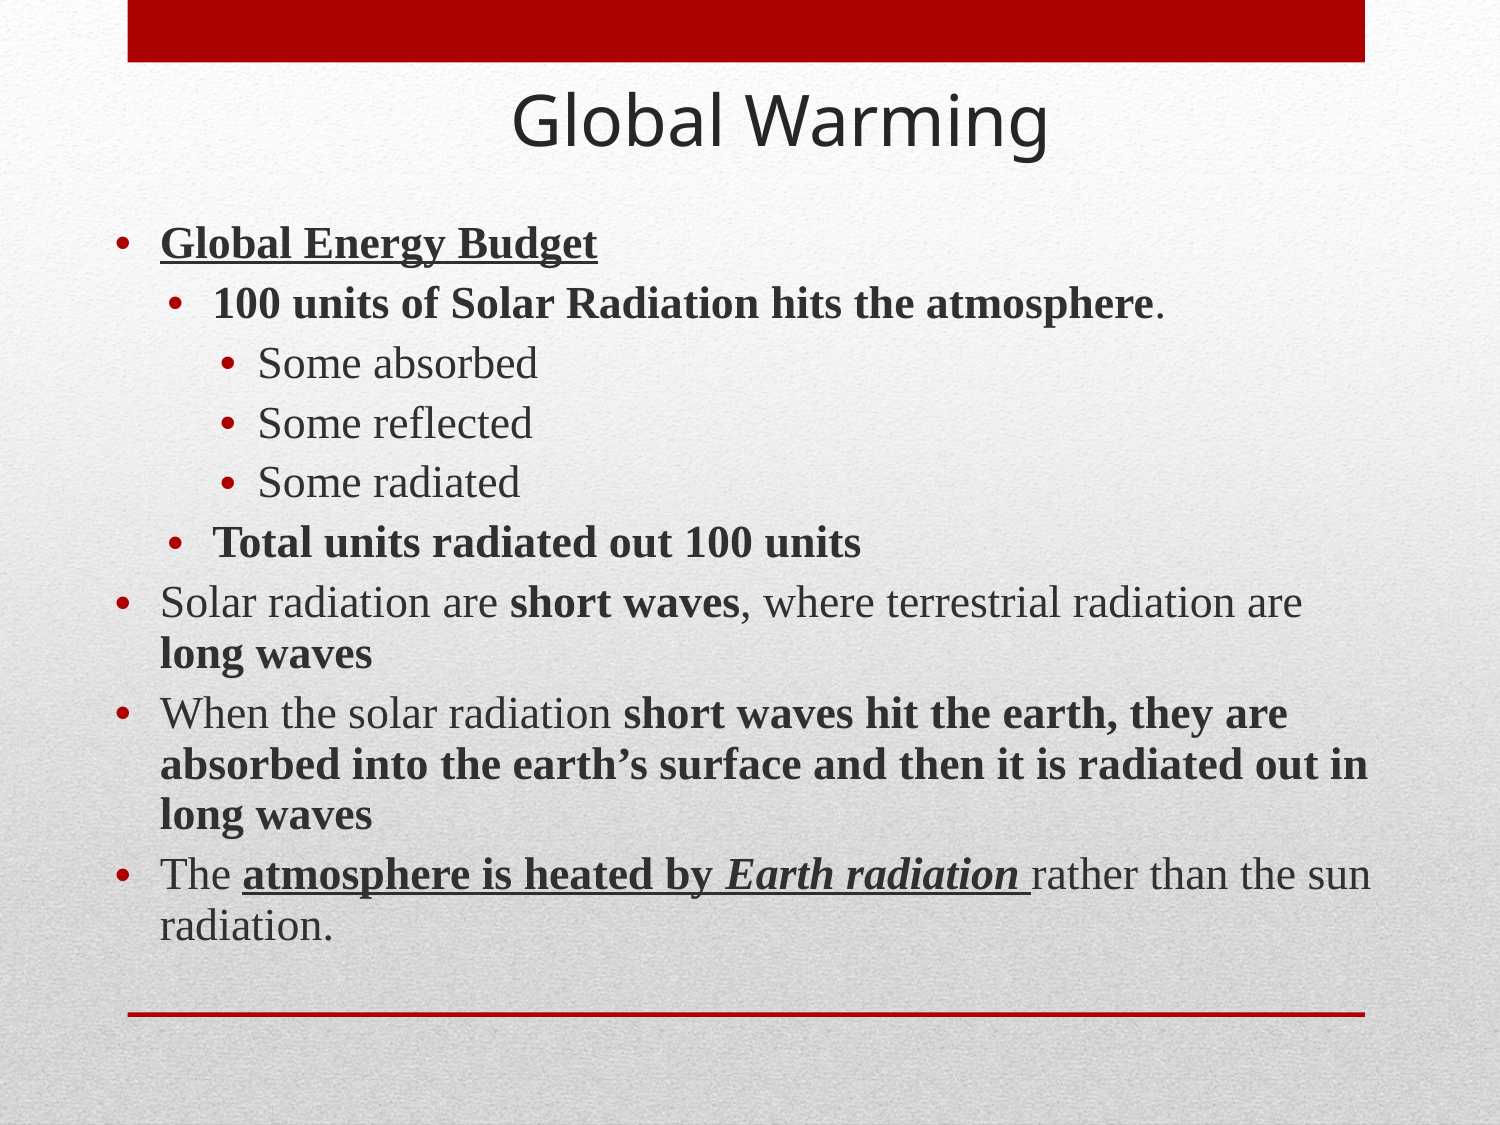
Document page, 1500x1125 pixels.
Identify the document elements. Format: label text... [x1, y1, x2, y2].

title Global Warming [212, 62, 1350, 175]
list Global Energy Budget 100 units of Solar Radiation hits the atmosphere. Some absorbed Some reflected Some radiated Total units radiated out 100 units Solar radiation are short waves, where terrestrial radiation are long waves When the solar radiation short waves hit the earth, they are absorbed into the earth’s surface and then it is radiated out in long waves The atmosphere is heated by Earth radiation rather than the sun radiation. [99, 174, 1388, 994]
